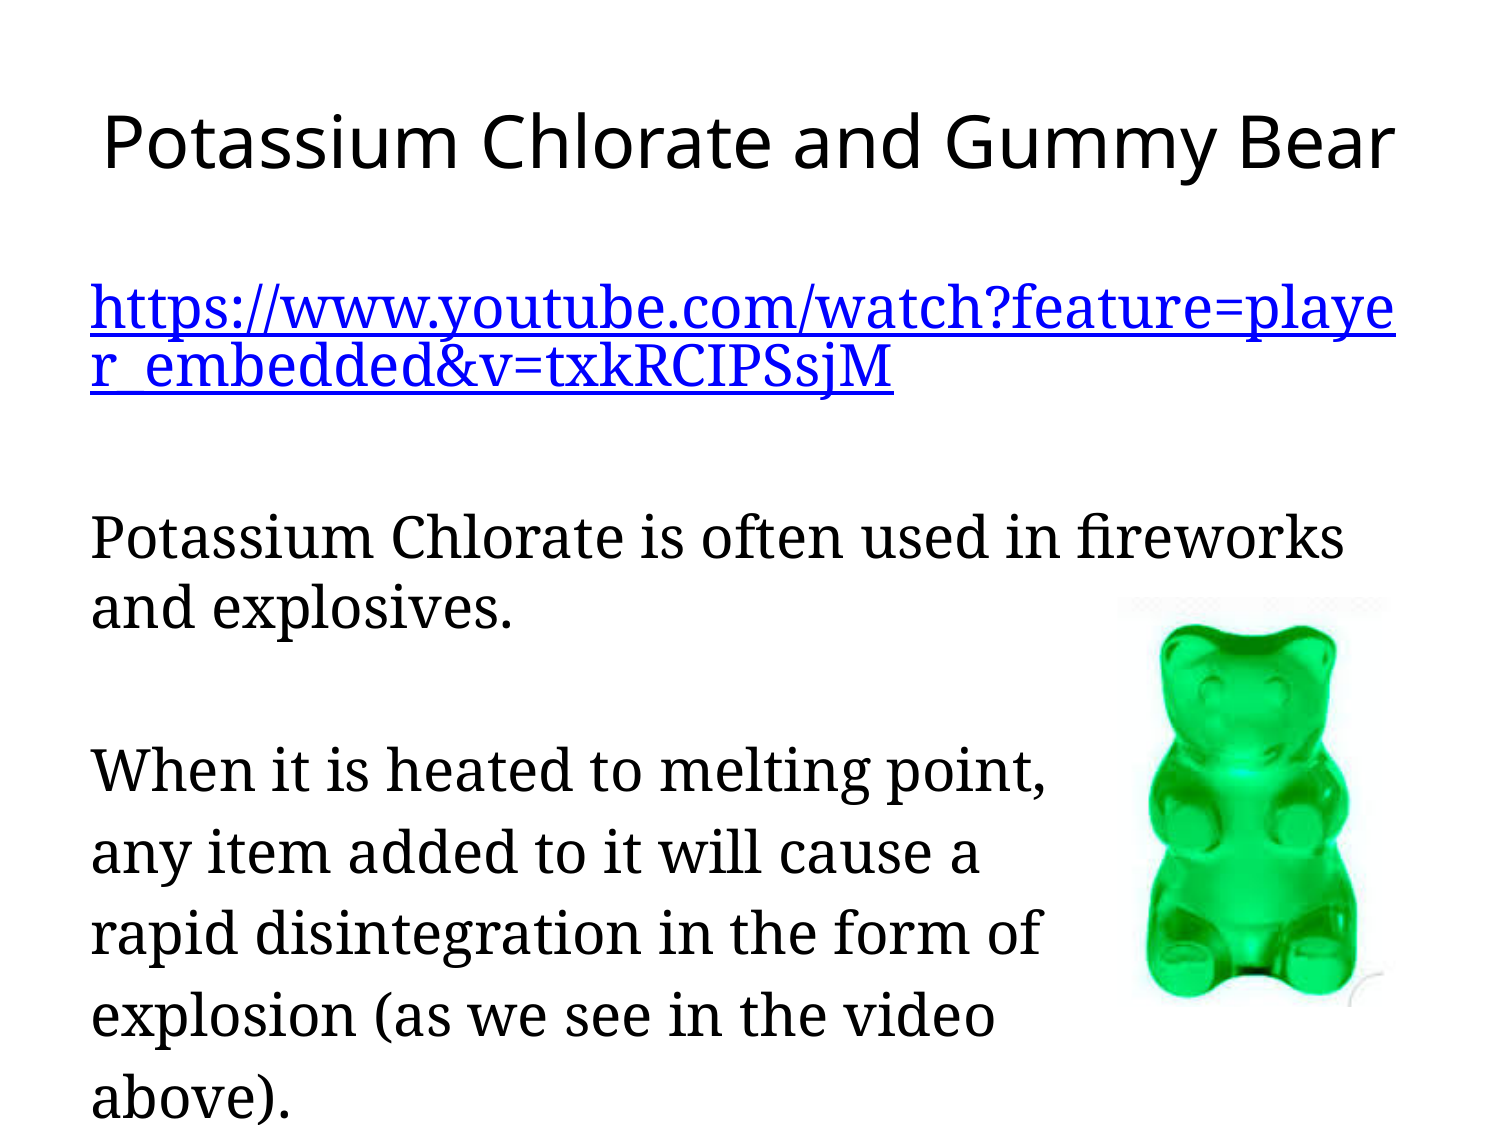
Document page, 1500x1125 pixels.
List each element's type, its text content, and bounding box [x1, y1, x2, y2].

title Potassium Chlorate and Gummy Bear [75, 45, 1425, 233]
picture [1045, 596, 1456, 1008]
list https://www.youtube.com/watch?feature=player_embedded&v=txkRCIPSsjM Potassium Chlorate is often used in fireworks and explosives. When it is heated to melting point, any item added to it will cause a rapid disintegration in the form of an explosion (as we see in the video above). [75, 262, 1425, 1095]
